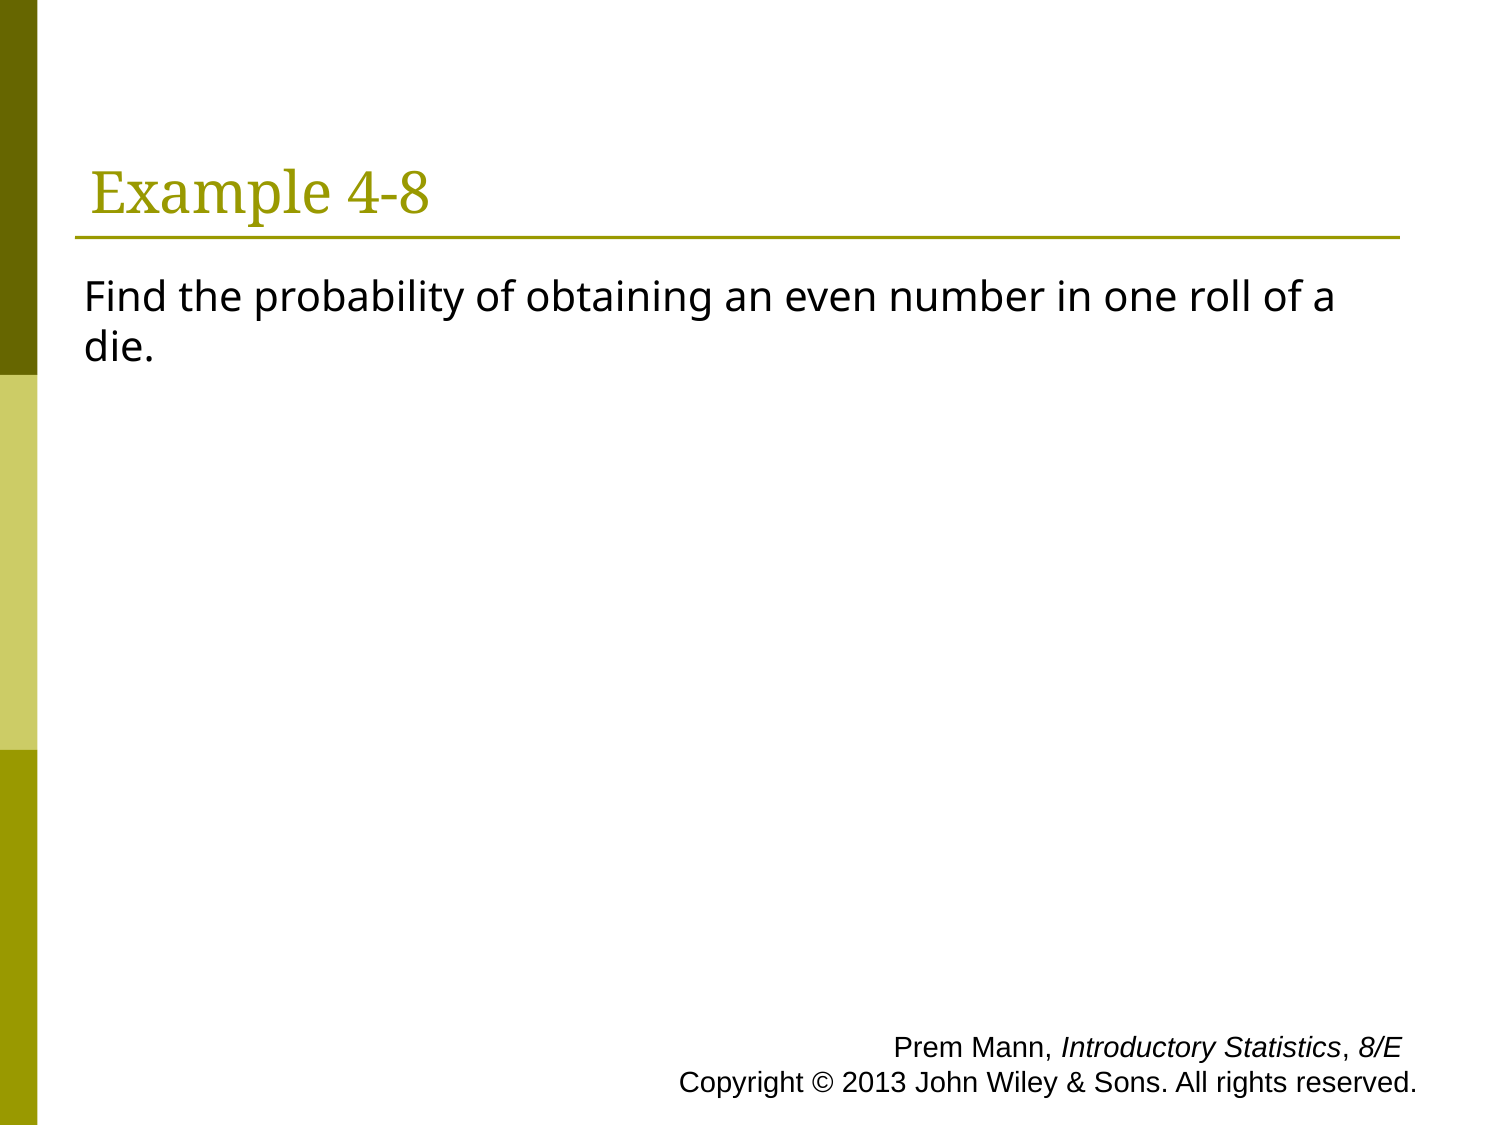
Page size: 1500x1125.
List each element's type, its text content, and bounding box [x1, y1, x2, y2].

title Example 4-8 [75, 45, 1425, 233]
list Find the probability of obtaining an even number in one roll of a die. [12, 262, 1417, 938]
text_box Prem Mann, Introductory Statistics, 8/E Copyright © 2013 John Wiley & Sons. All rights reserved. [664, 1020, 1449, 1106]
